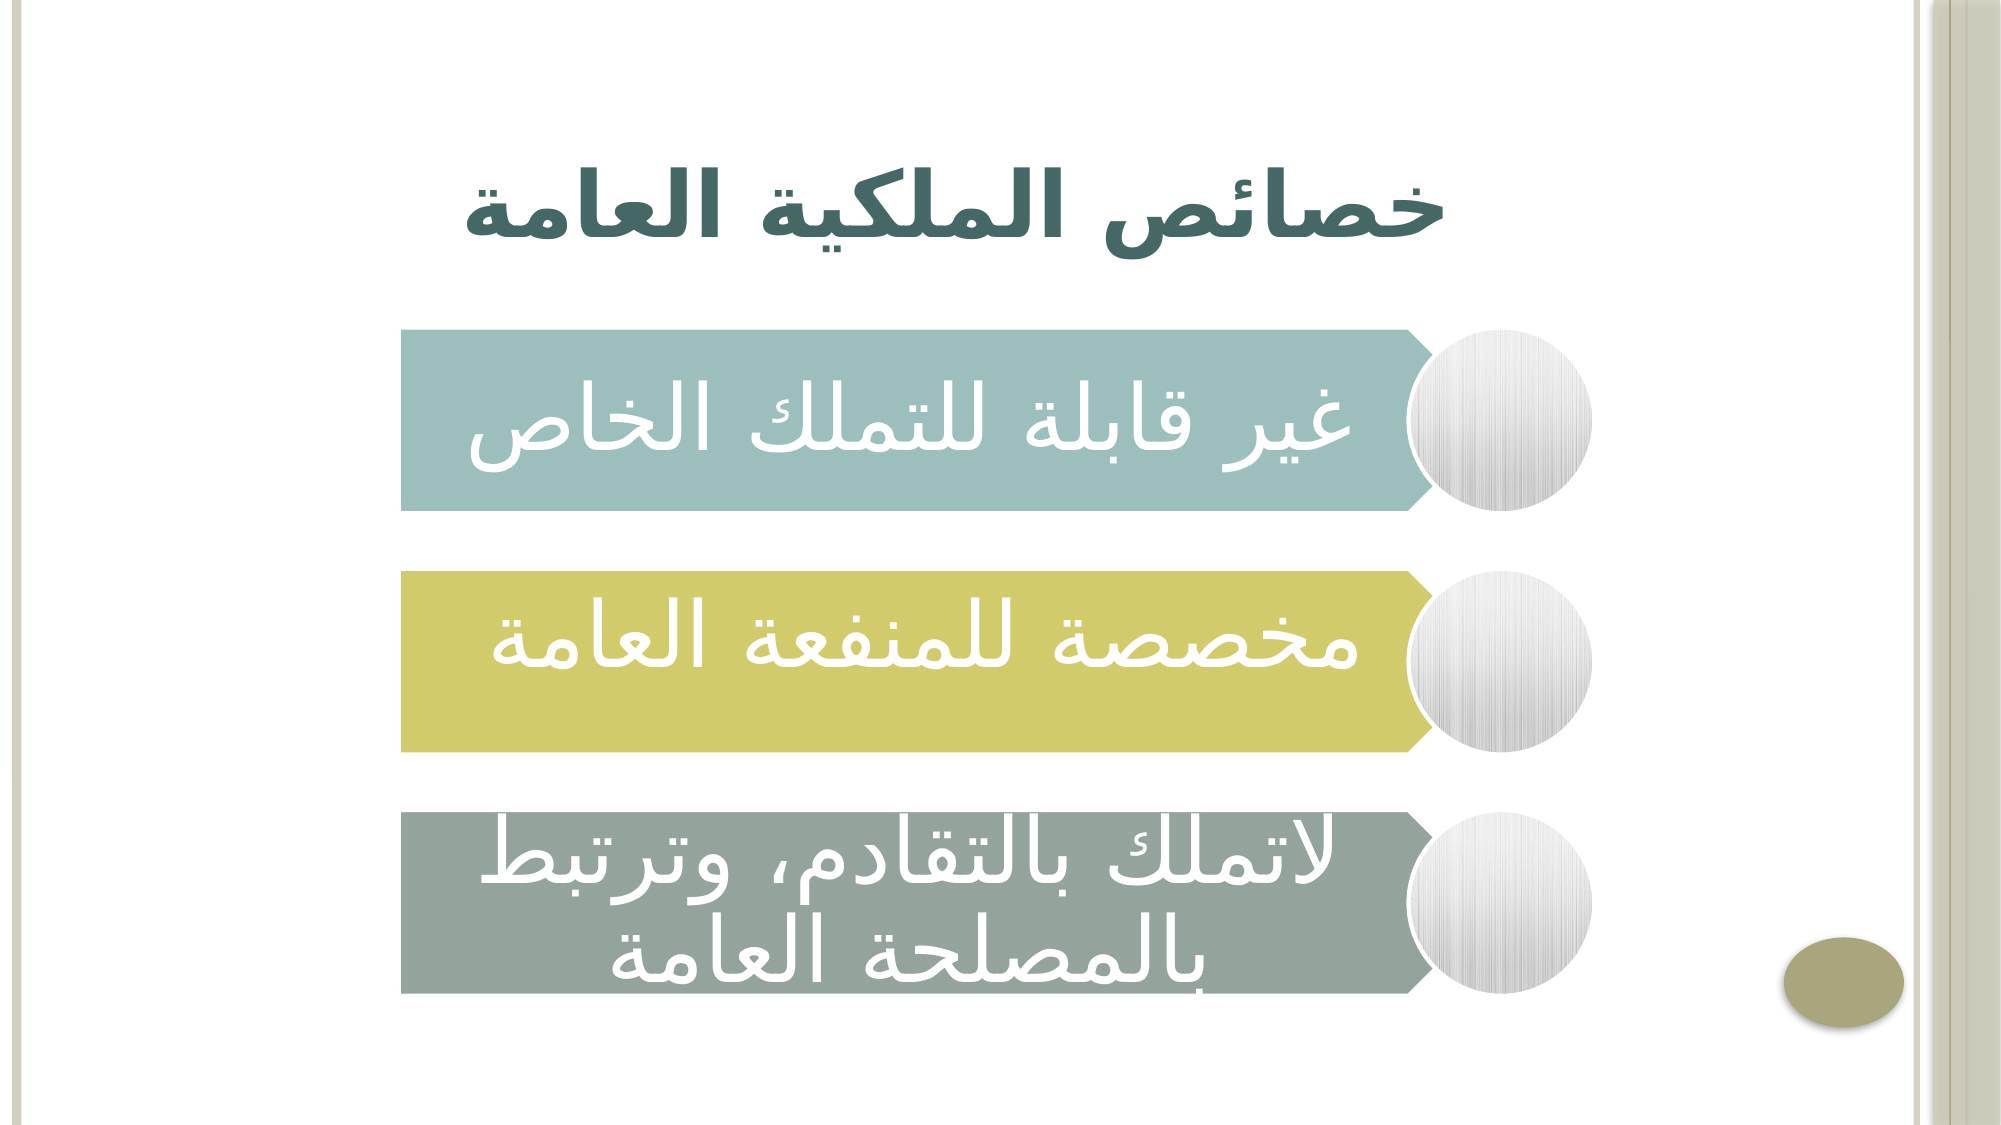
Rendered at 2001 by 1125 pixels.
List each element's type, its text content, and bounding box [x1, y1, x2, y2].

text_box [398, 809, 1502, 997]
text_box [398, 326, 1502, 514]
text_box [398, 568, 1502, 756]
text_box خصائص الملكية العامة [363, 130, 1551, 271]
text_box [1501, 566, 1597, 757]
text_box [1501, 807, 1597, 998]
text_box [1501, 325, 1597, 516]
